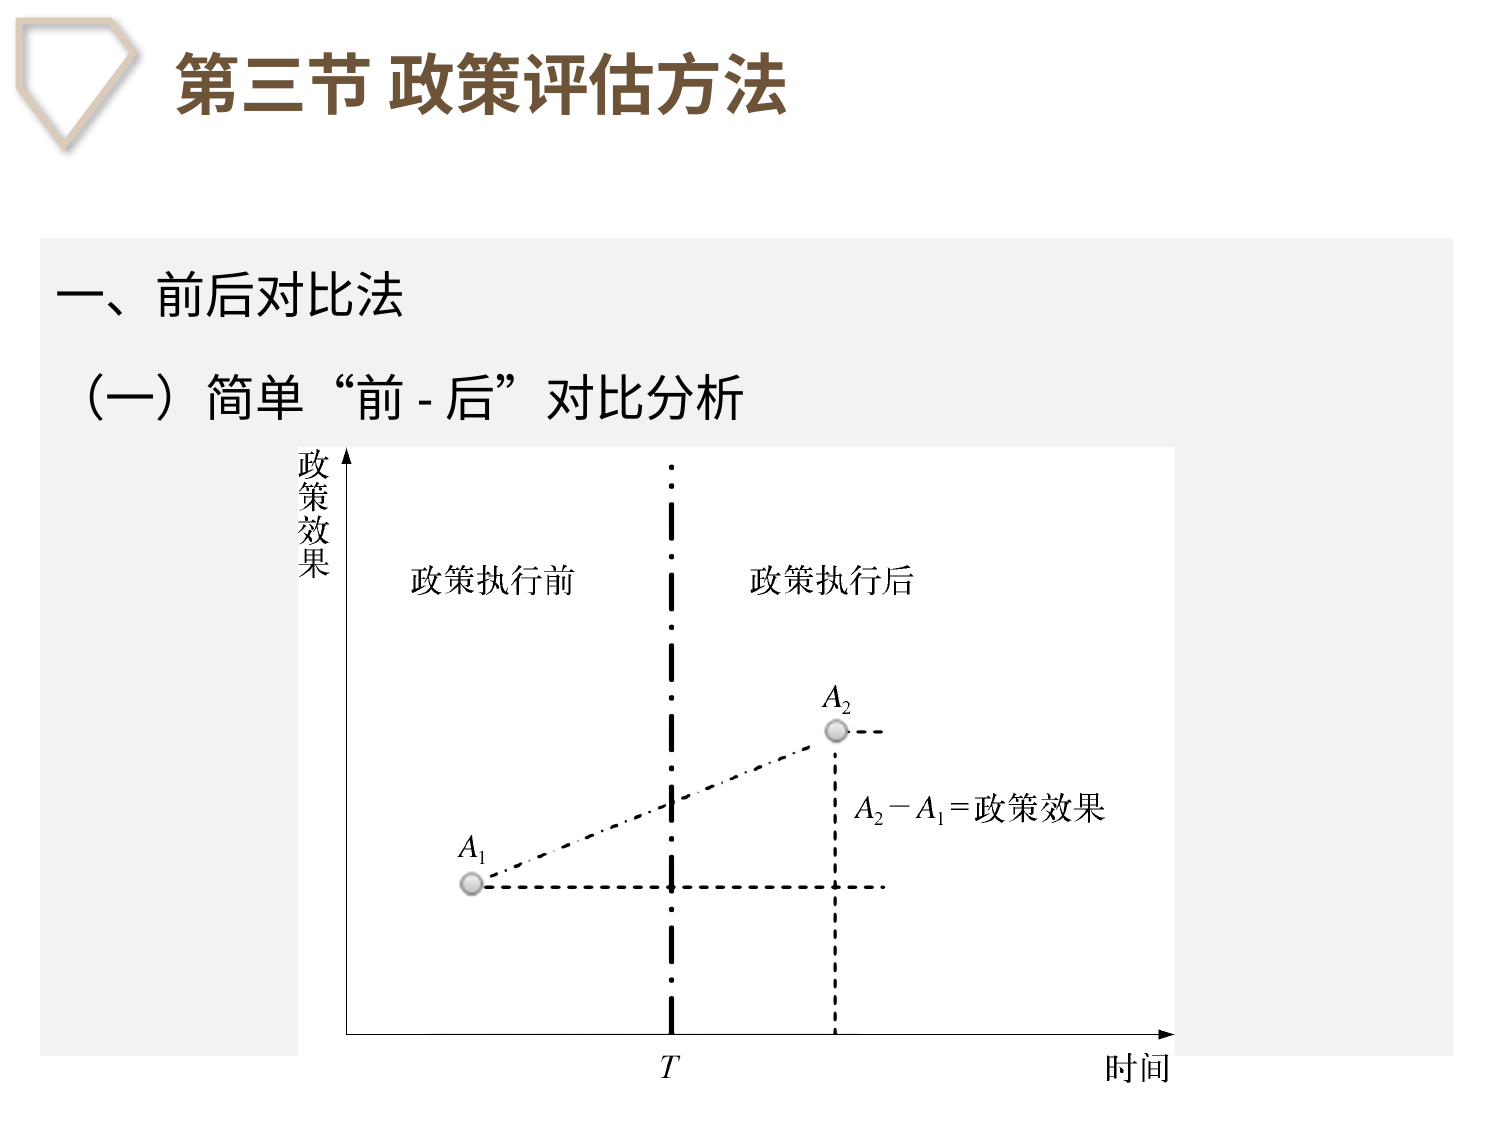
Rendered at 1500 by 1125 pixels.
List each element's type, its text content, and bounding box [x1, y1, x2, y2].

picture [298, 447, 1175, 1083]
title 第三节 政策评估方法 [158, 18, 1456, 159]
list 一、前后对比法 （一）简单“前-后”对比分析 [40, 238, 1454, 1057]
